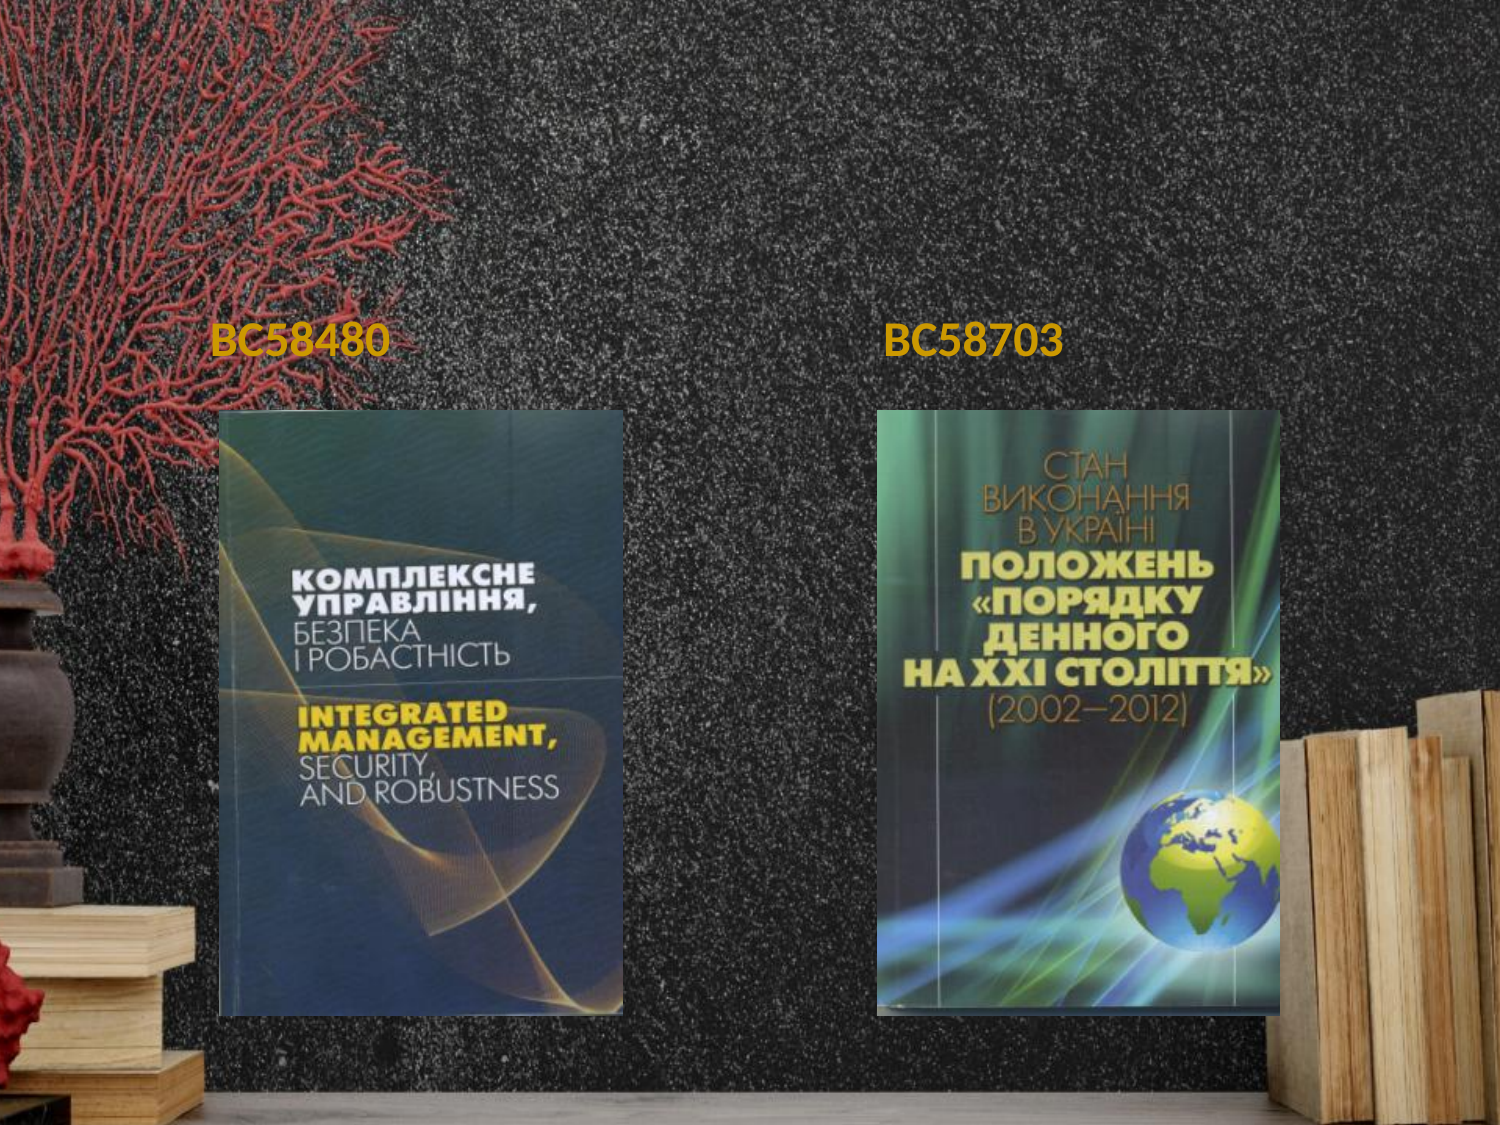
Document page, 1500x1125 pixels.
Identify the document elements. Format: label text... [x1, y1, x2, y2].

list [219, 410, 623, 1016]
list ВС58480 [194, 251, 738, 375]
picture [0, 0, 1500, 1125]
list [876, 410, 1280, 1016]
list ВС58703 [868, 251, 1425, 375]
